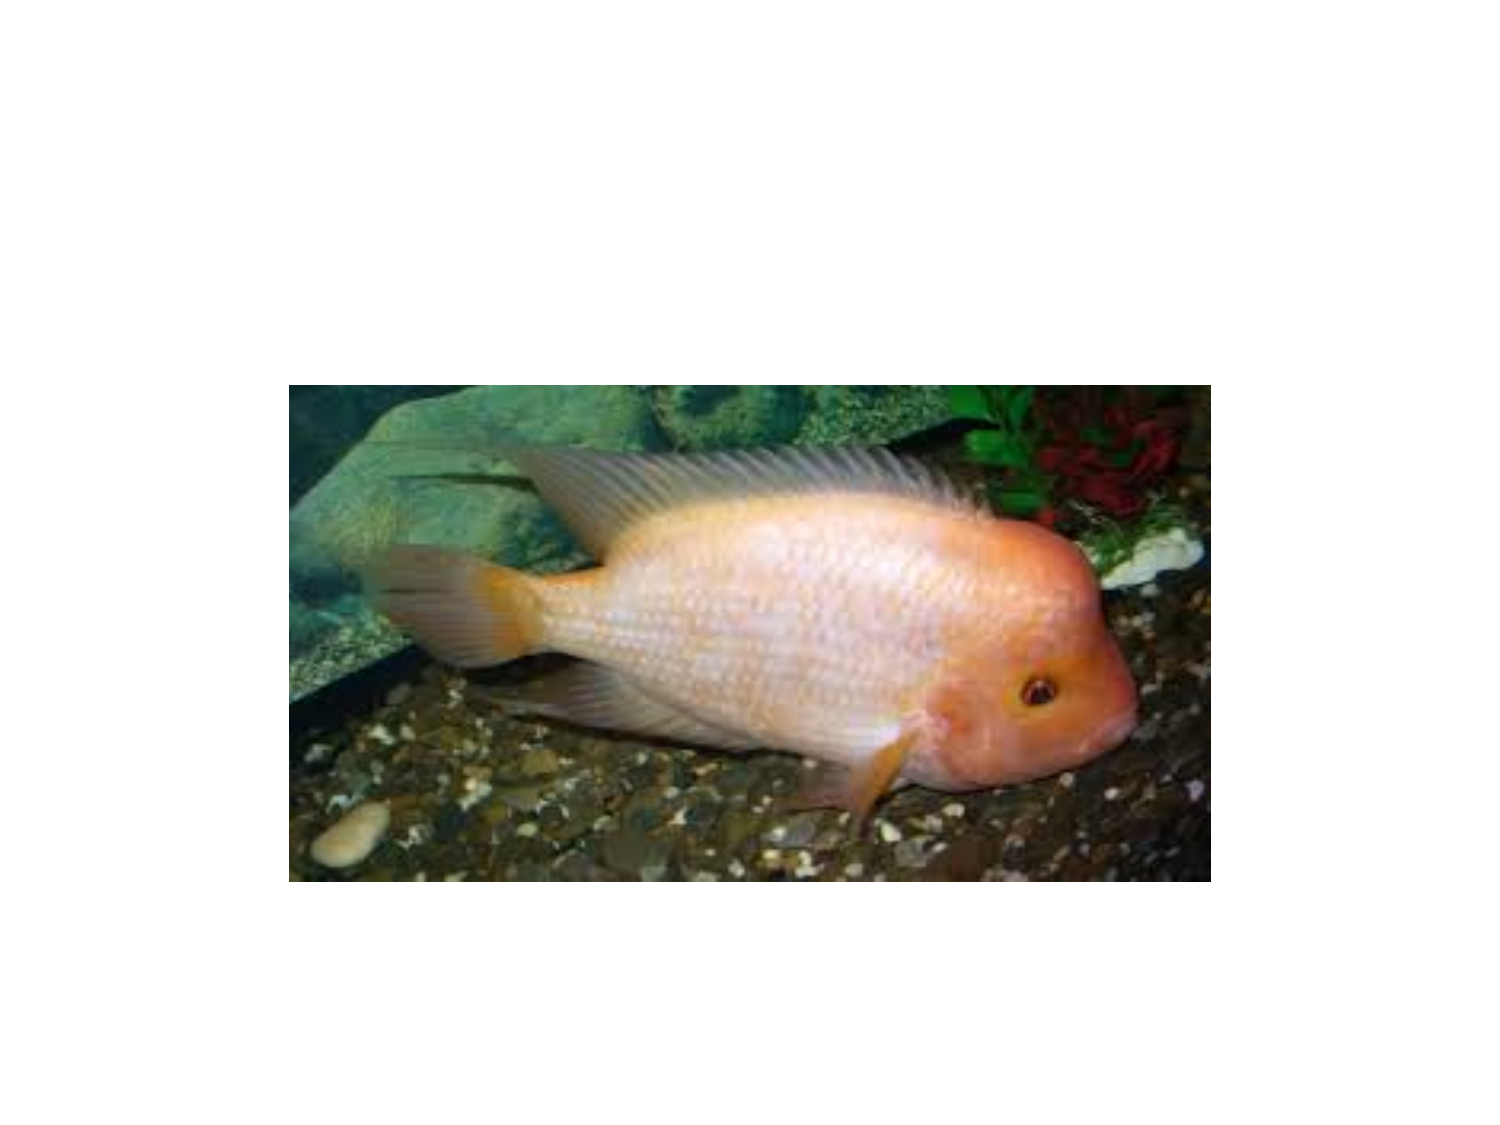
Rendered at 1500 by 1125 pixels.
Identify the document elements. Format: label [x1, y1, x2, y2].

list [288, 385, 1211, 882]
